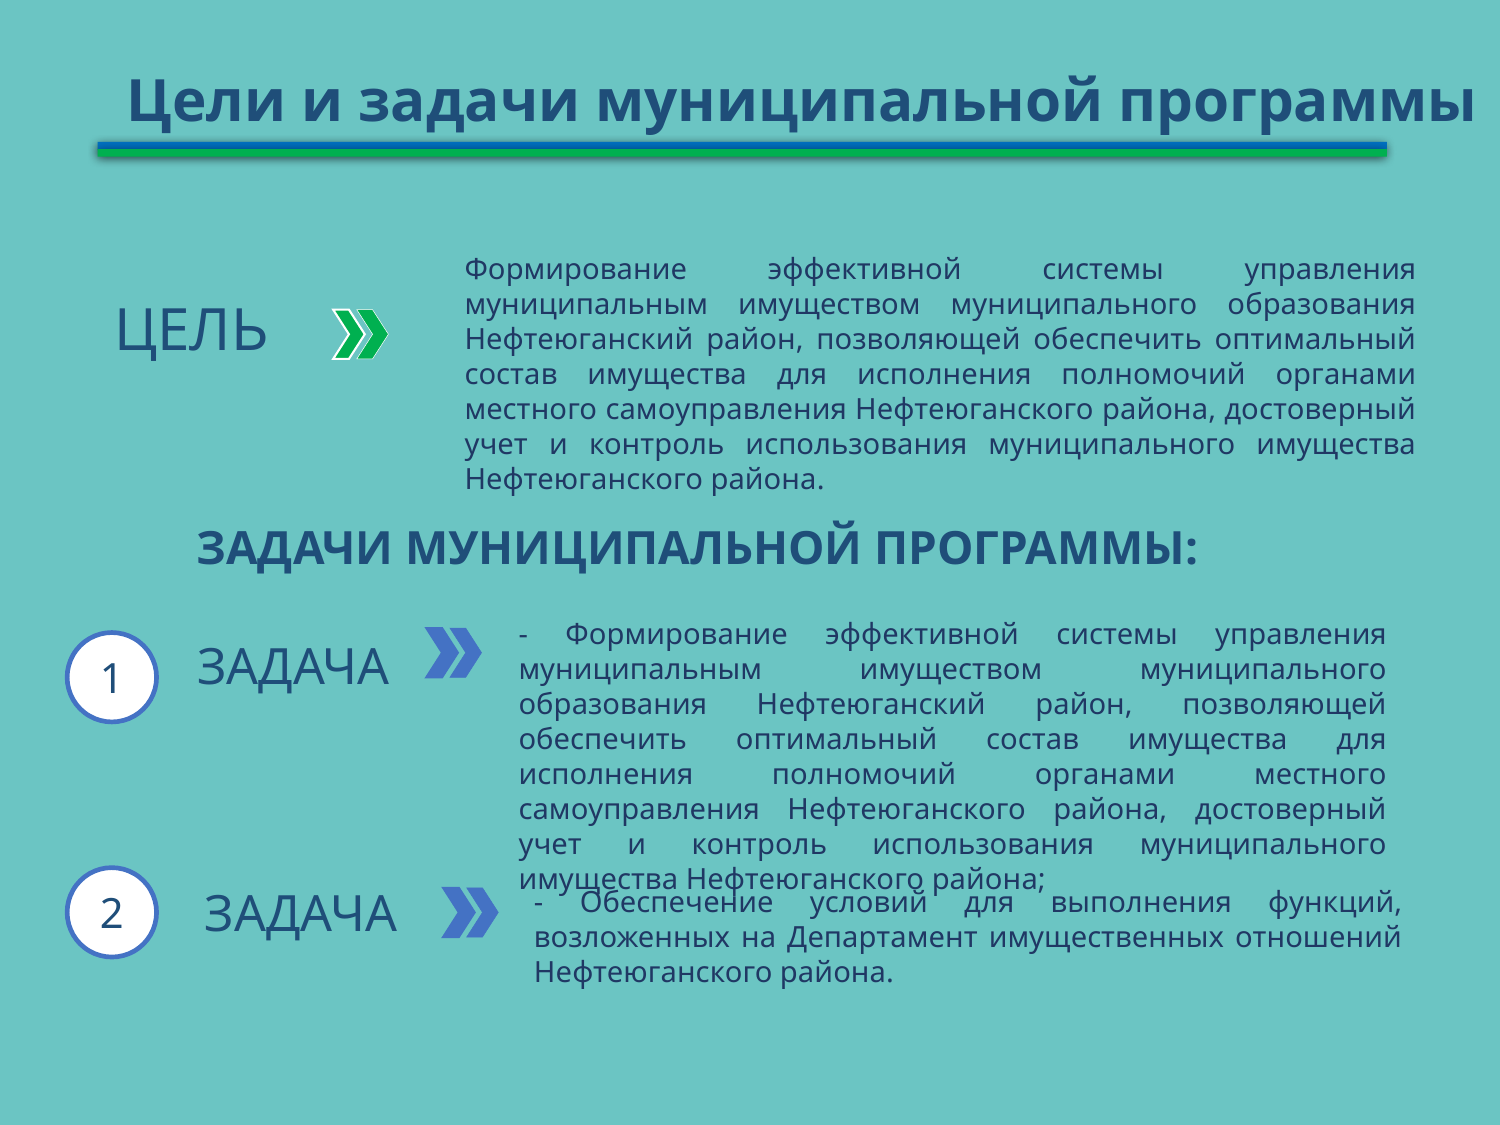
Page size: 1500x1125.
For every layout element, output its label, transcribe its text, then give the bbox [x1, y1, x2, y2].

text_box 2 [66, 866, 158, 959]
text_box 1 [66, 631, 158, 723]
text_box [426, 628, 482, 678]
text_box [97, 141, 1387, 157]
text_box Формирование эффективной системы управления муниципальным имуществом муниципального образования Нефтеюганский район, позволяющей обеспечить оптимальный состав имущества для исполнения полномочий органами местного самоуправления Нефтеюганского района, достоверный учет и контроль использования муниципального имущества Нефтеюганского района. [449, 243, 1432, 503]
text_box ЗАДАЧИ МУНИЦИПАЛЬНОЙ ПРОГРАММЫ: [182, 511, 1214, 581]
text_box Цели и задачи муниципальной программы [111, 0, 1500, 142]
text_box - Формирование эффективной системы управления муниципальным имуществом муниципального образования Нефтеюганский район, позволяющей обеспечить оптимальный состав имущества для исполнения полномочий органами местного самоуправления Нефтеюганского района, достоверный учет и контроль использования муниципального имущества Нефтеюганского района; [503, 607, 1403, 742]
text_box - Обеспечение условий для выполнения функций, возложенных на Департамент имущественных отношений Нефтеюганского района. [518, 875, 1418, 1002]
text_box ЗАДАЧА [190, 873, 413, 949]
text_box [443, 887, 499, 938]
text_box ЗАДАЧА [182, 627, 405, 702]
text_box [333, 309, 389, 359]
text_box ЦЕЛЬ [81, 284, 302, 370]
